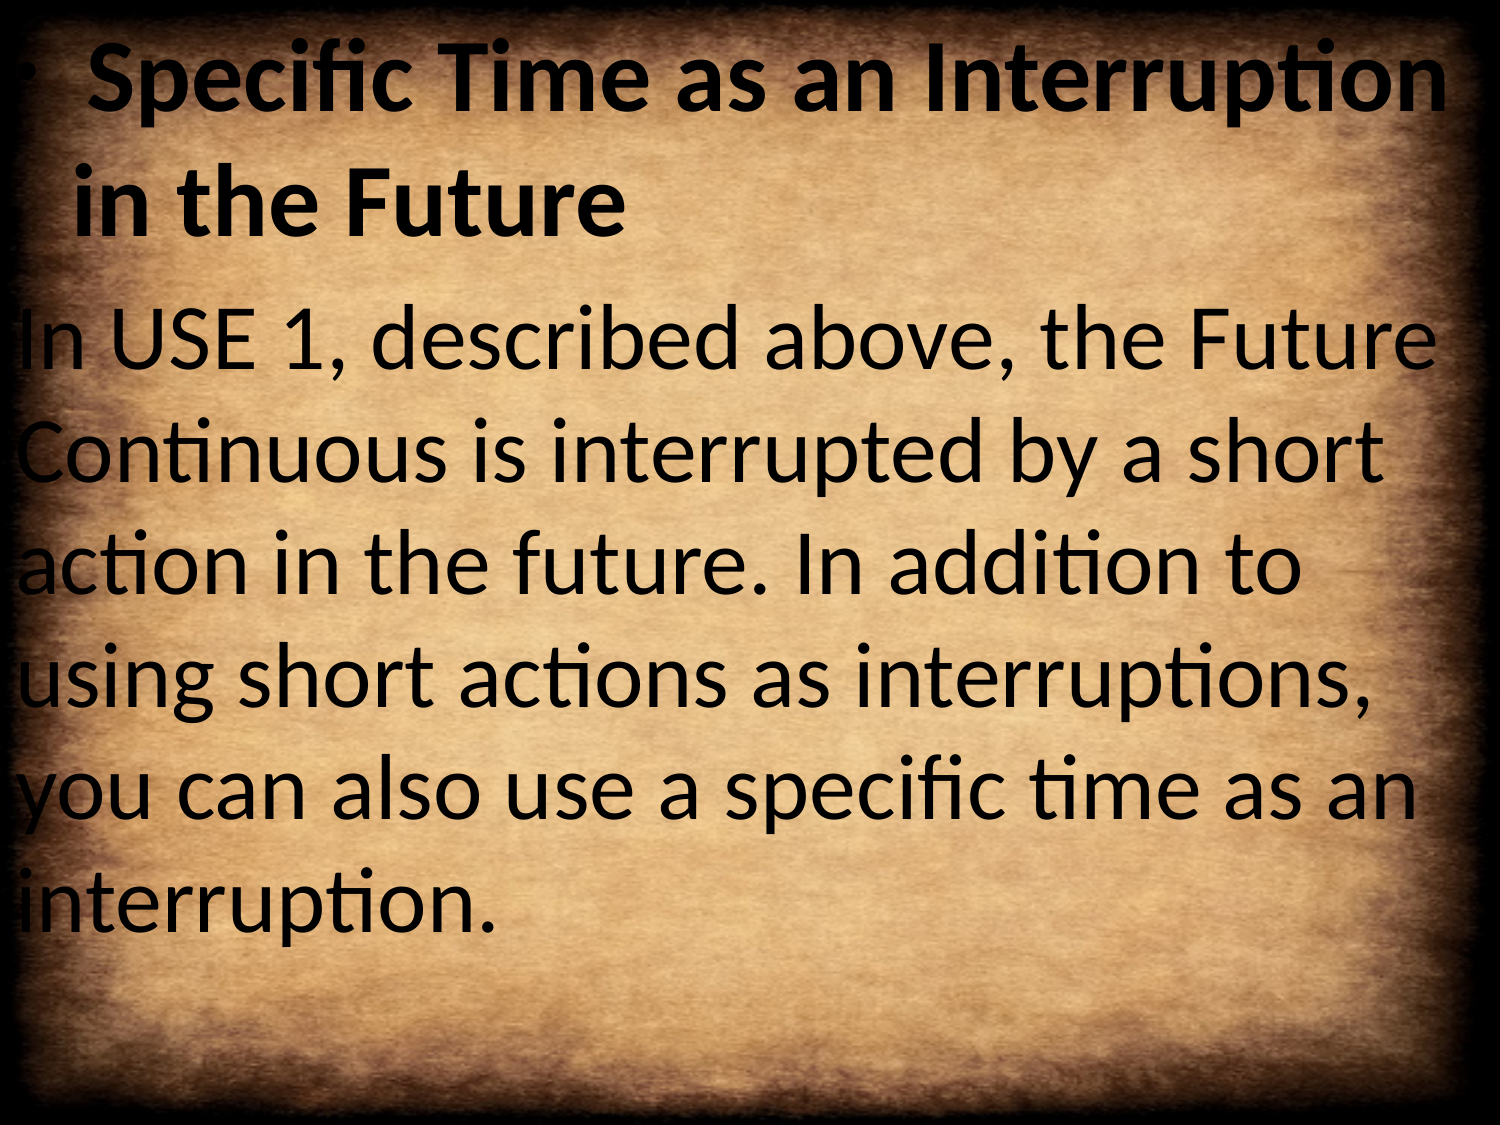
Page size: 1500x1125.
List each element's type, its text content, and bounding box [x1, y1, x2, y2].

list Specific Time as an Interruption in the Future In USE 1, described above, the Future Continuous is interrupted by a short action in the future. In addition to using short actions as interruptions, you can also use a specific time as an interruption. [0, 0, 1500, 1125]
